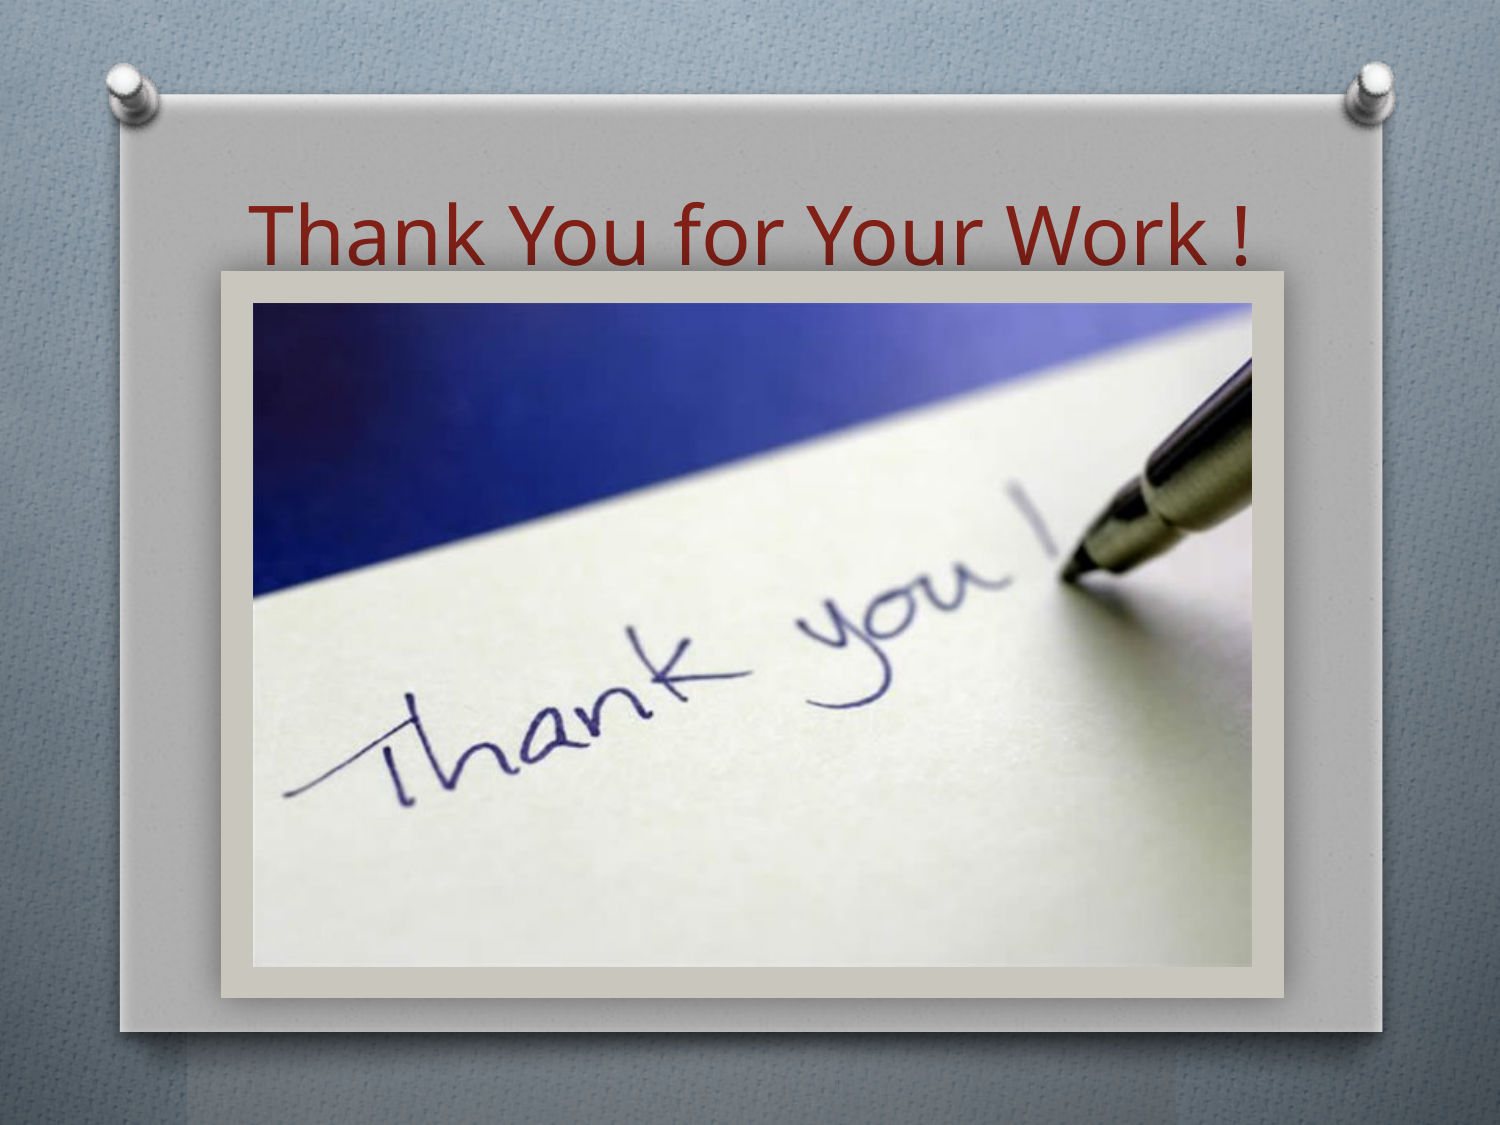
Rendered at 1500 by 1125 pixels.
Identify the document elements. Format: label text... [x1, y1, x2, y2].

title Thank You for Your Work ! [179, 134, 1323, 332]
picture [252, 302, 1253, 967]
picture [76, 30, 198, 153]
picture [1317, 34, 1437, 156]
